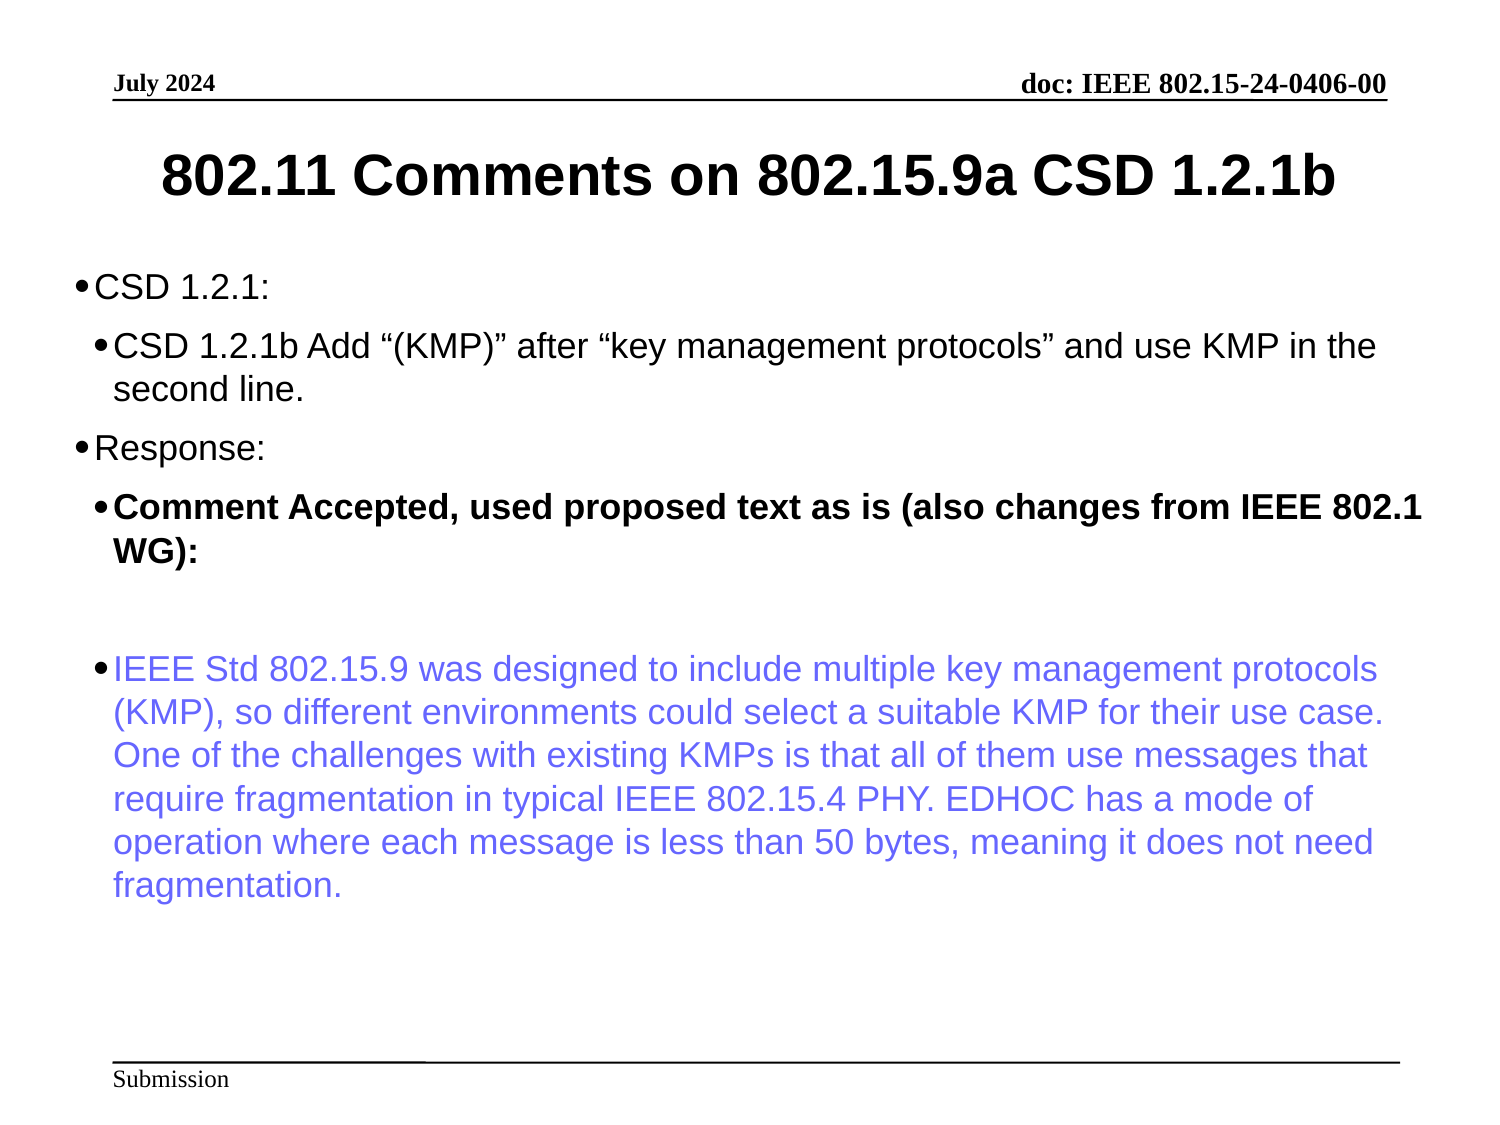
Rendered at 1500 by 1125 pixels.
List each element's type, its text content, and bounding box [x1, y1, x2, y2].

text_box CSD 1.2.1: CSD 1.2.1b Add “(KMP)” after “key management protocols” and use KMP in the second line. Response: Comment Accepted, used proposed text as is (also changes from IEEE 802.1 WG): IEEE Std 802.15.9 was designed to include multiple key management protocols (KMP), so different environments could select a suitable KMP for their use case. One of the challenges with existing KMPs is that all of them use messages that require fragmentation in typical IEEE 802.15.4 PHY. EDHOC has a mode of operation where each message is less than 50 bytes, meaning it does not need fragmentation. [74, 263, 1425, 916]
text_box 802.11 Comments on 802.15.9a CSD 1.2.1b [74, 112, 1425, 233]
